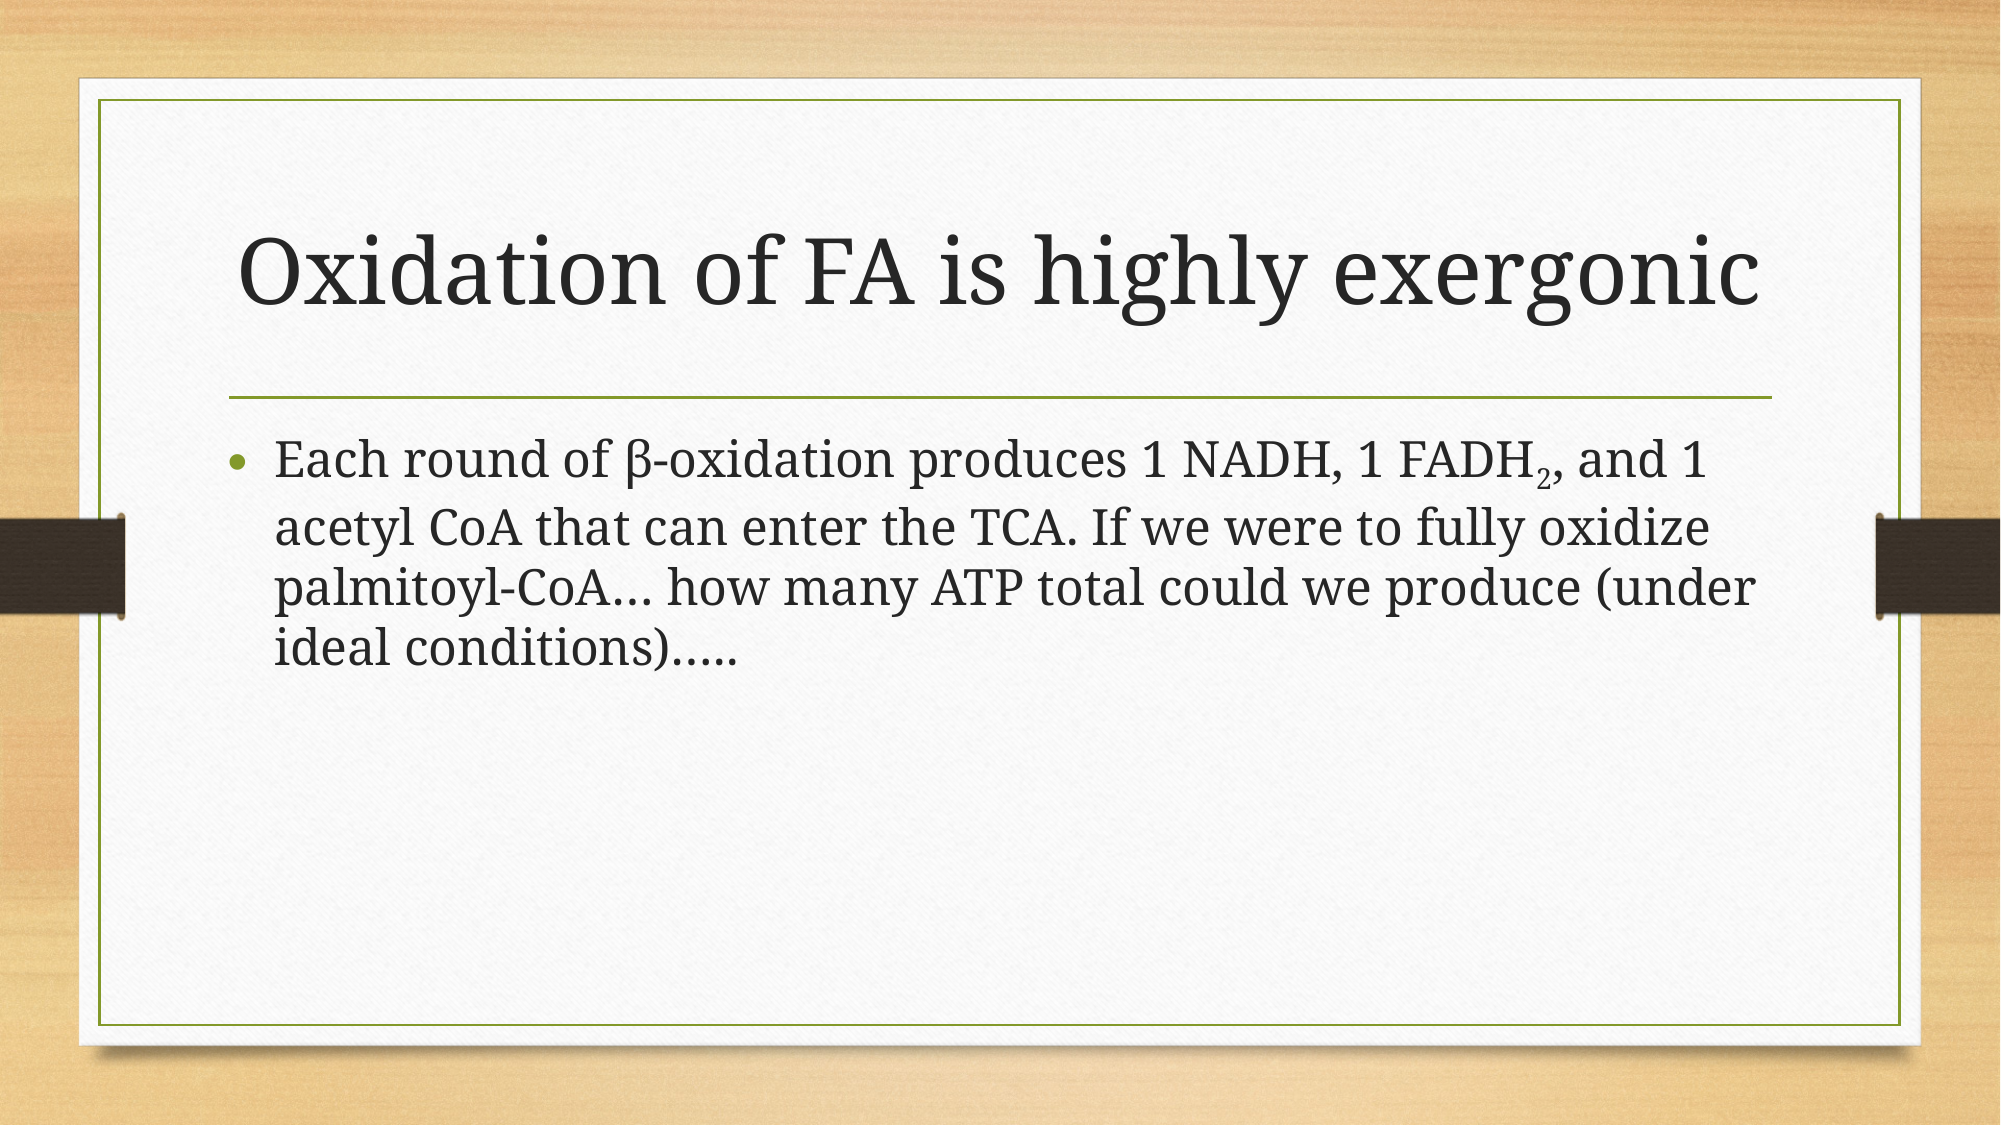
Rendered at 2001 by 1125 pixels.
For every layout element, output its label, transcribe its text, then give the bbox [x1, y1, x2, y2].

list Each round of β-oxidation produces 1 NADH, 1 FADH2, and 1 acetyl CoA that can enter the TCA. If we were to fully oxidize palmitoyl-CoA… how many ATP total could we produce (under ideal conditions)….. [212, 419, 1788, 964]
title Oxidation of FA is highly exergonic [212, 161, 1788, 375]
picture [0, 0, 2001, 1125]
